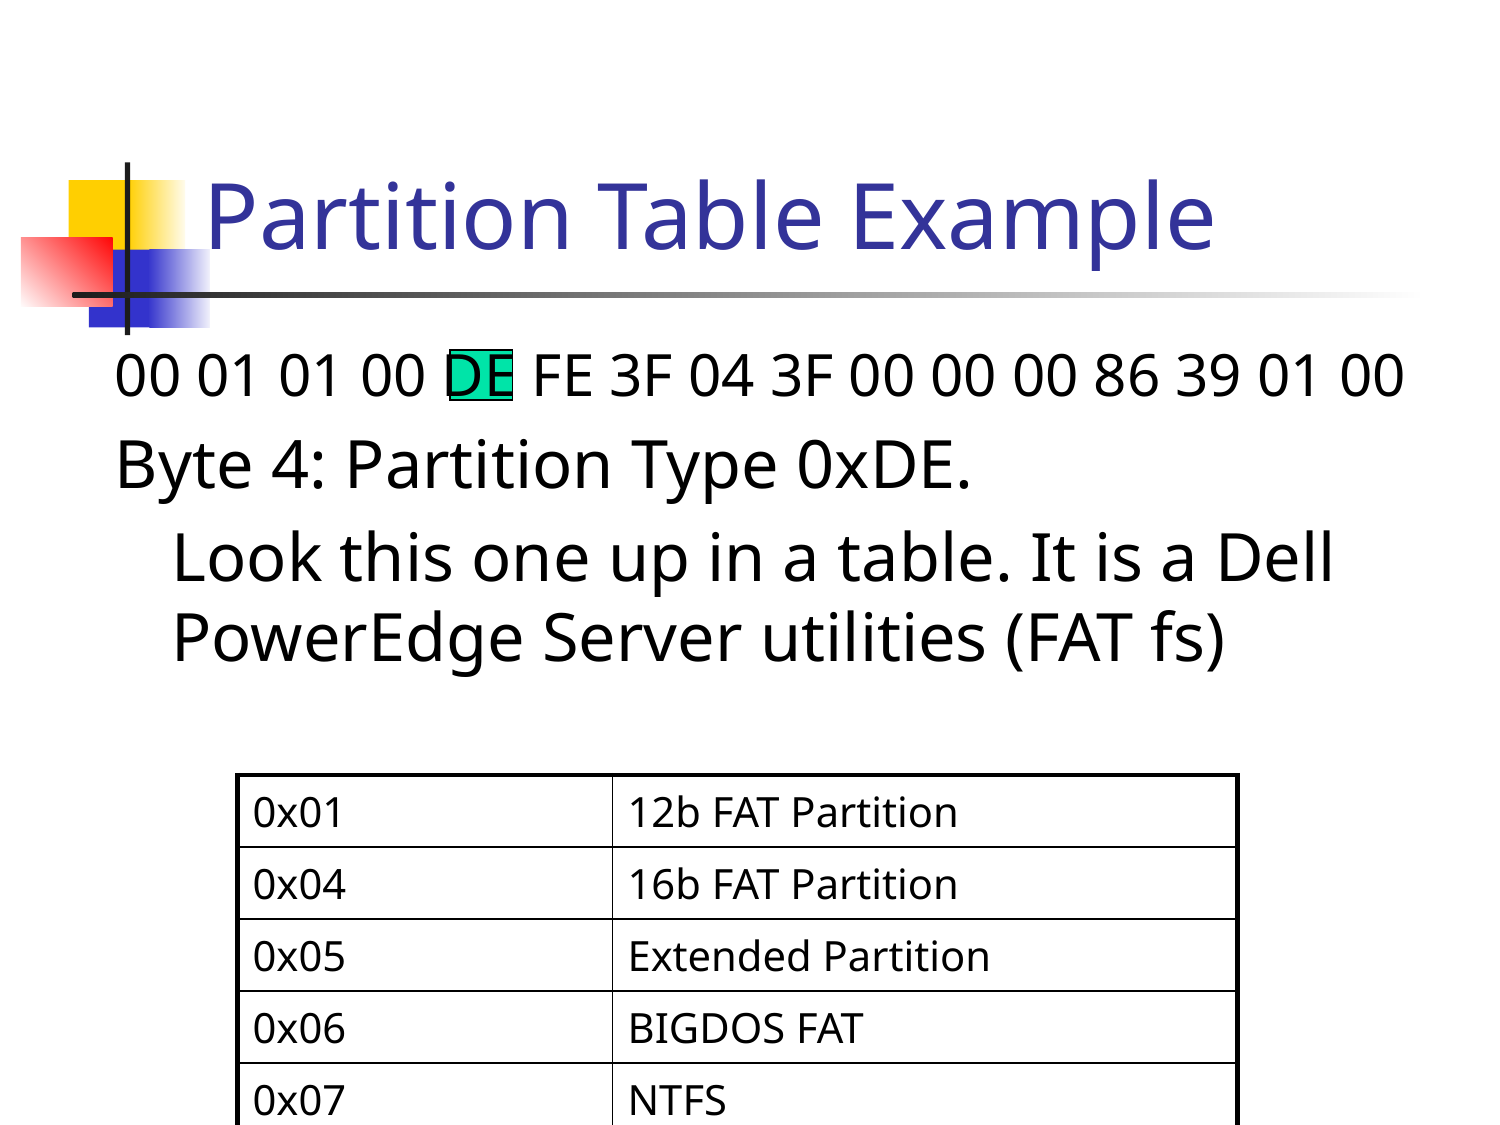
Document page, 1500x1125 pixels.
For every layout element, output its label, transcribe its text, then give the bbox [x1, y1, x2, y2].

table_cell 0x07 [240, 1064, 612, 1125]
table_header 12b FAT Partition [613, 777, 1235, 846]
table_cell 0x06 [240, 992, 612, 1062]
title Partition Table Example [188, 34, 1468, 276]
table_cell 0x05 [240, 920, 612, 990]
table_cell NTFS [613, 1064, 1235, 1125]
table_cell Extended Partition [613, 920, 1235, 990]
table_cell BIGDOS FAT [613, 992, 1235, 1062]
table_header 0x01 [240, 777, 612, 846]
table_cell 0x04 [240, 848, 612, 918]
list 00 01 01 00 DE FE 3F 04 3F 00 00 00 86 39 01 00 Byte 4: Partition Type 0xDE. Look this one up in a table. It is a Dell PowerEdge Server utilities (FAT fs) [99, 330, 1470, 1007]
table_cell 16b FAT Partition [613, 848, 1235, 918]
